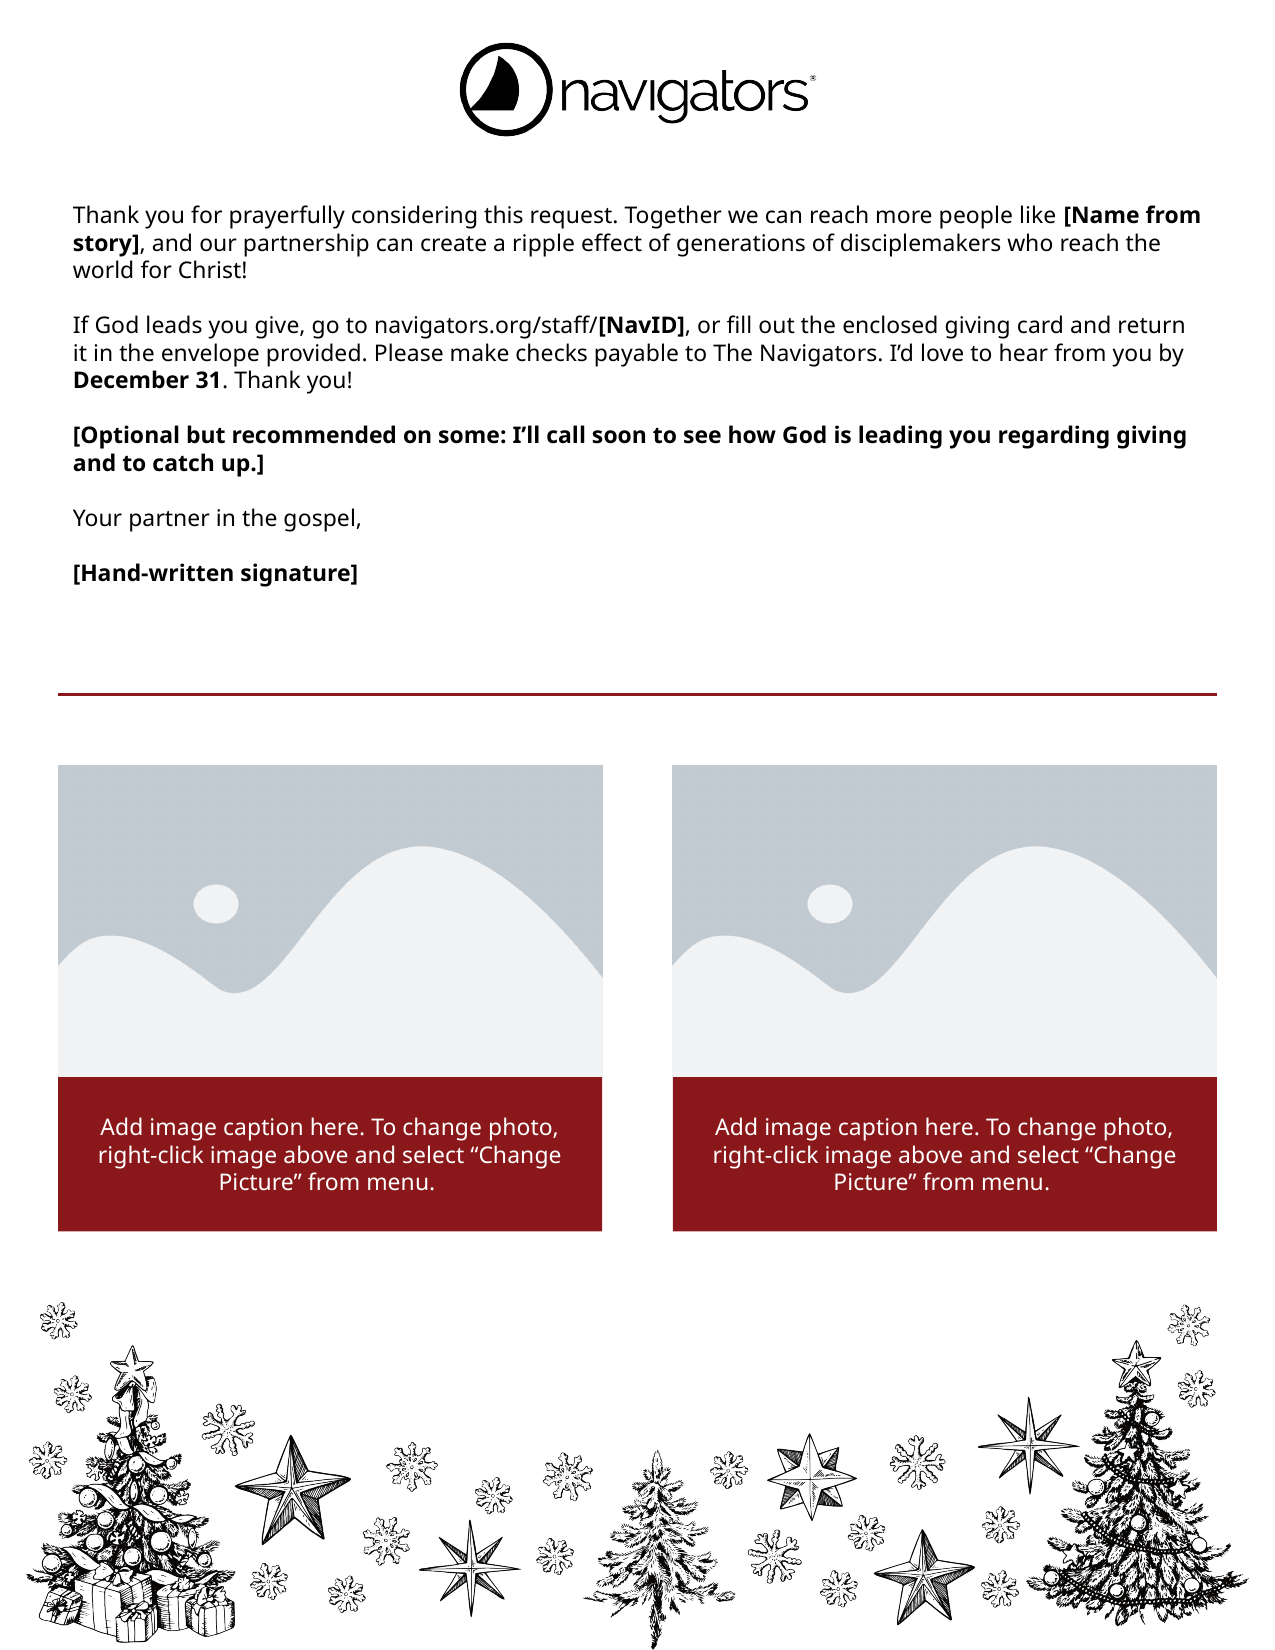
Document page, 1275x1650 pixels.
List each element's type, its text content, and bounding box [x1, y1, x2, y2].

text_box Add image caption here. To change photo, right-click image above and select “Change Picture” from menu. [57, 1075, 604, 1233]
picture [672, 764, 1218, 1077]
picture [25, 1301, 1250, 1650]
picture [416, 0, 859, 180]
text_box Thank you for prayerfully considering this request. Together we can reach more people like [Name from story], and our partnership can create a ripple effect of generations of disciplemakers who reach the world for Christ! If God leads you give, go to navigators.org/staff/[NavID], or fill out the enclosed giving card and return it in the envelope provided. Please make checks payable to The Navigators. I’d love to hear from you by December 31. Thank you! [Optional but recommended on some: I’ll call soon to see how God is leading you regarding giving and to catch up.] Your partner in the gospel, [Hand-written signature] [58, 193, 1217, 644]
text_box Add image caption here. To change photo, right-click image above and select “Change Picture” from menu. [671, 1075, 1218, 1233]
picture [57, 764, 603, 1077]
